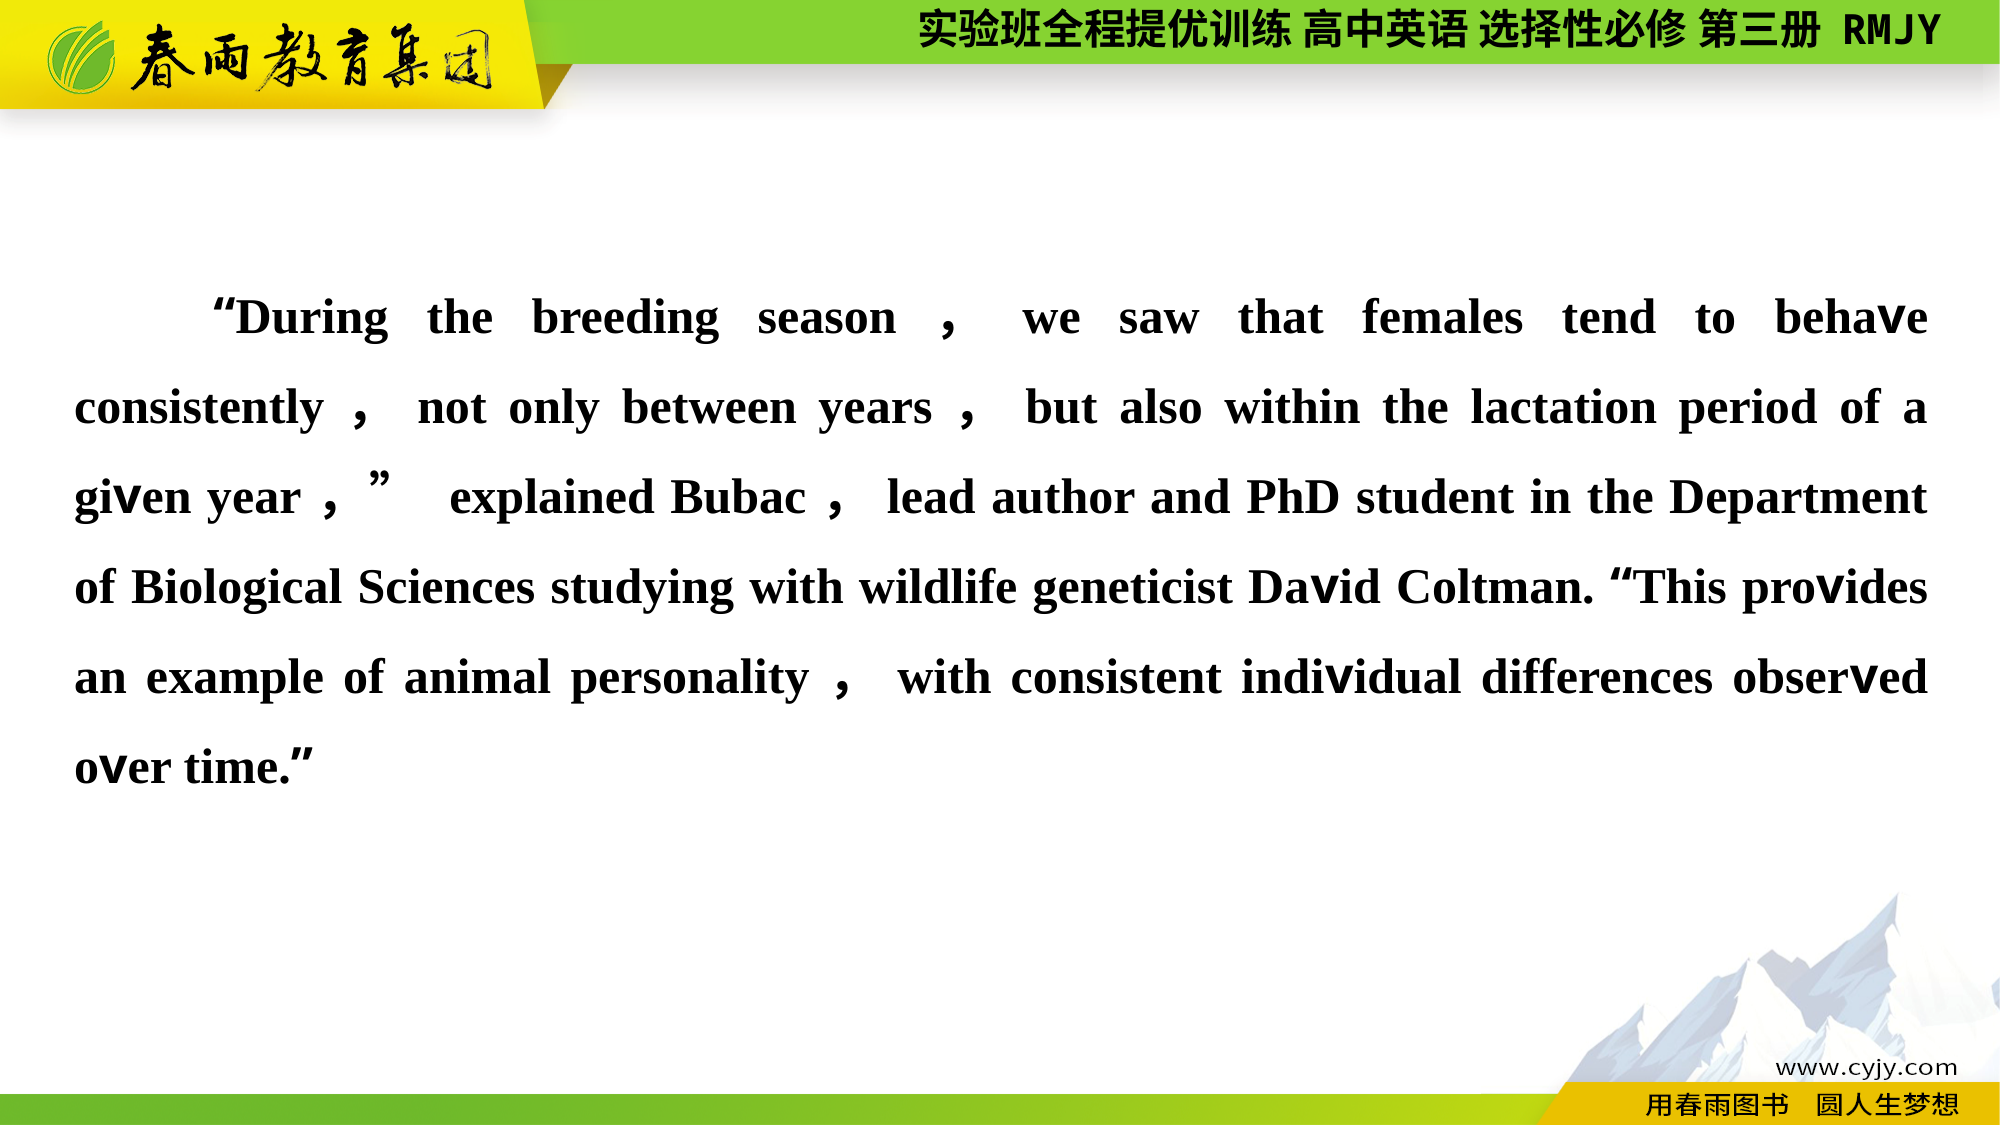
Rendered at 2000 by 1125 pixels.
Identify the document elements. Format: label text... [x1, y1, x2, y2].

list “During the breeding season，we saw that females tend to behave consistently，not only between years，but also within the lactation period of a given year，” explained Bubac，lead author and PhD student in the Department of Biological Sciences studying with wildlife geneticist David Coltman. “This provides an example of animal personality，with consistent individual differences observed over time.” [59, 246, 1944, 797]
picture [0, 0, 2000, 1125]
